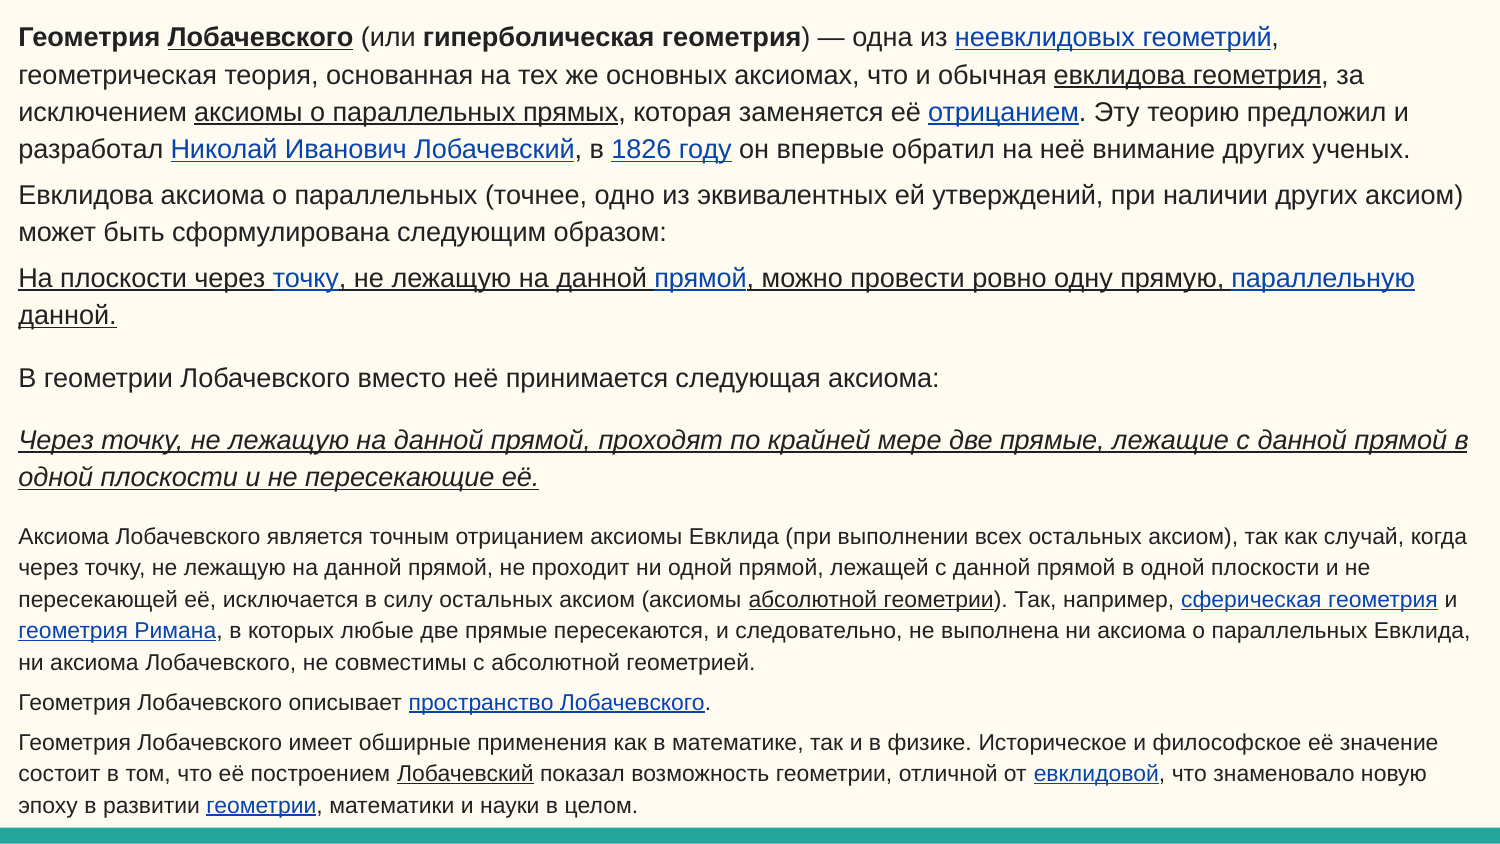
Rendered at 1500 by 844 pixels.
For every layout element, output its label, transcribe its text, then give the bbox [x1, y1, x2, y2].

list Геометрия Лобачевского (или гиперболическая геометрия) — одна из неевклидовых геометрий, геометрическая теория, основанная на тех же основных аксиомах, что и обычная евклидова геометрия, за исключением аксиомы о параллельных прямых, которая заменяется её отрицанием. Эту теорию предложил и разработал Николай Иванович Лобачевский, в 1826 году он впервые обратил на неё внимание других ученых. Евклидова аксиома о параллельных (точнее, одно из эквивалентных ей утверждений, при наличии других аксиом) может быть сформулирована следующим образом: На плоскости через точку, не лежащую на данной прямой, можно провести ровно одну прямую, параллельную данной. В геометрии Лобачевского вместо неё принимается следующая аксиома: Через точку, не лежащую на данной прямой, проходят по крайней мере две прямые, лежащие с данной прямой в одной плоскости и не пересекающие её. Аксиома Лобачевского является точным отрицанием аксиомы Евклида (при выполнении всех остальных аксиом), так как случай, когда через точку, не лежащую на данной прямой, не проходит ни одной прямой, лежащей с данной прямой в одной плоскости и не пересекающей её, исключается в силу остальных аксиом (аксиомы абсолютной геометрии). Так, например, сферическая геометрия и геометрия Римана, в которых любые две прямые пересекаются, и следовательно, не выполнена ни аксиома о параллельных Евклида, ни аксиома Лобачевского, не совместимы с абсолютной геометрией. Геометрия Лобачевского описывает пространство Лобачевского. Геометрия Лобачевского имеет обширные применения как в математике, так и в физике. Историческое и философское её значение состоит в том, что её построением Лобачевский показал возможность геометрии, отличной от евклидовой, что знаменовало новую эпоху в развитии геометрии, математики и науки в целом. [3, 0, 1497, 844]
